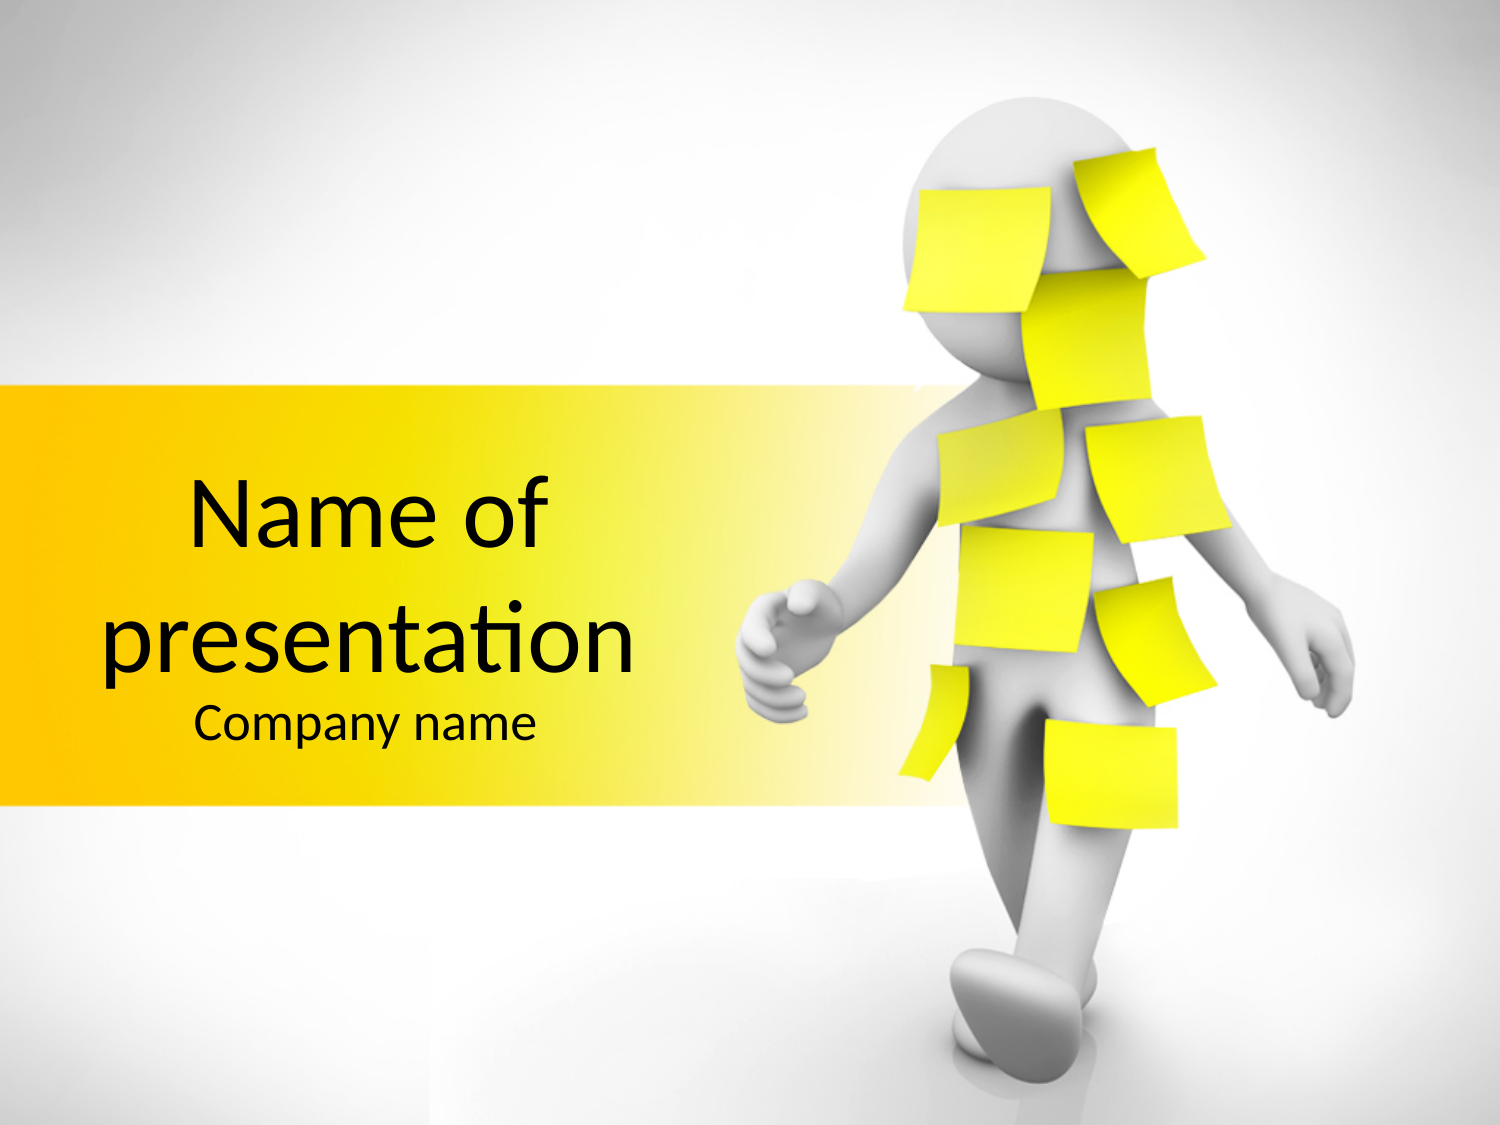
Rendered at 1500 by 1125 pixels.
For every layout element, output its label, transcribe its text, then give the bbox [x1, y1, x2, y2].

text_box Company name [163, 678, 568, 772]
text_box Name of presentation [37, 437, 700, 700]
picture [0, 0, 1500, 1125]
